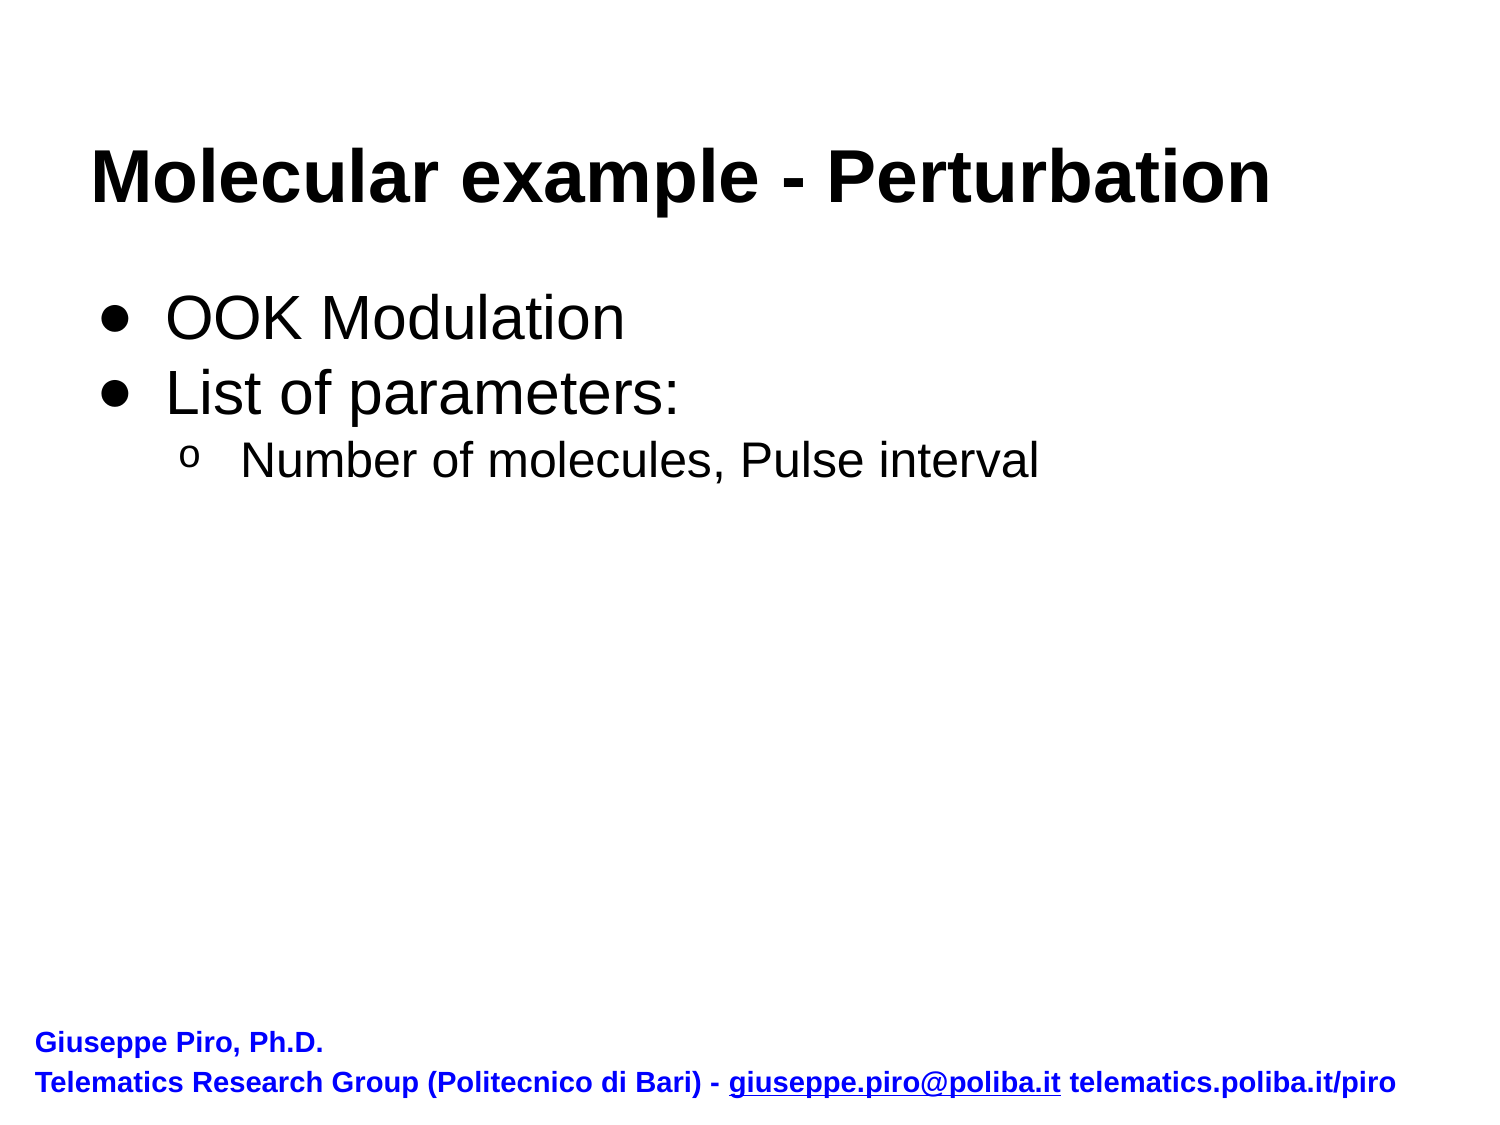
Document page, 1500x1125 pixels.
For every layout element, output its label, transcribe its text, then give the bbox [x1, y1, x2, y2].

subtitle Giuseppe Piro, Ph.D. Telematics Research Group (Politecnico di Bari) - giuseppe.piro@poliba.it telematics.poliba.it/piro [19, 1003, 1481, 1088]
title Molecular example - Perturbation [75, 45, 1425, 233]
list OOK Modulation List of parameters: Number of molecules, Pulse interval [75, 262, 1425, 1003]
